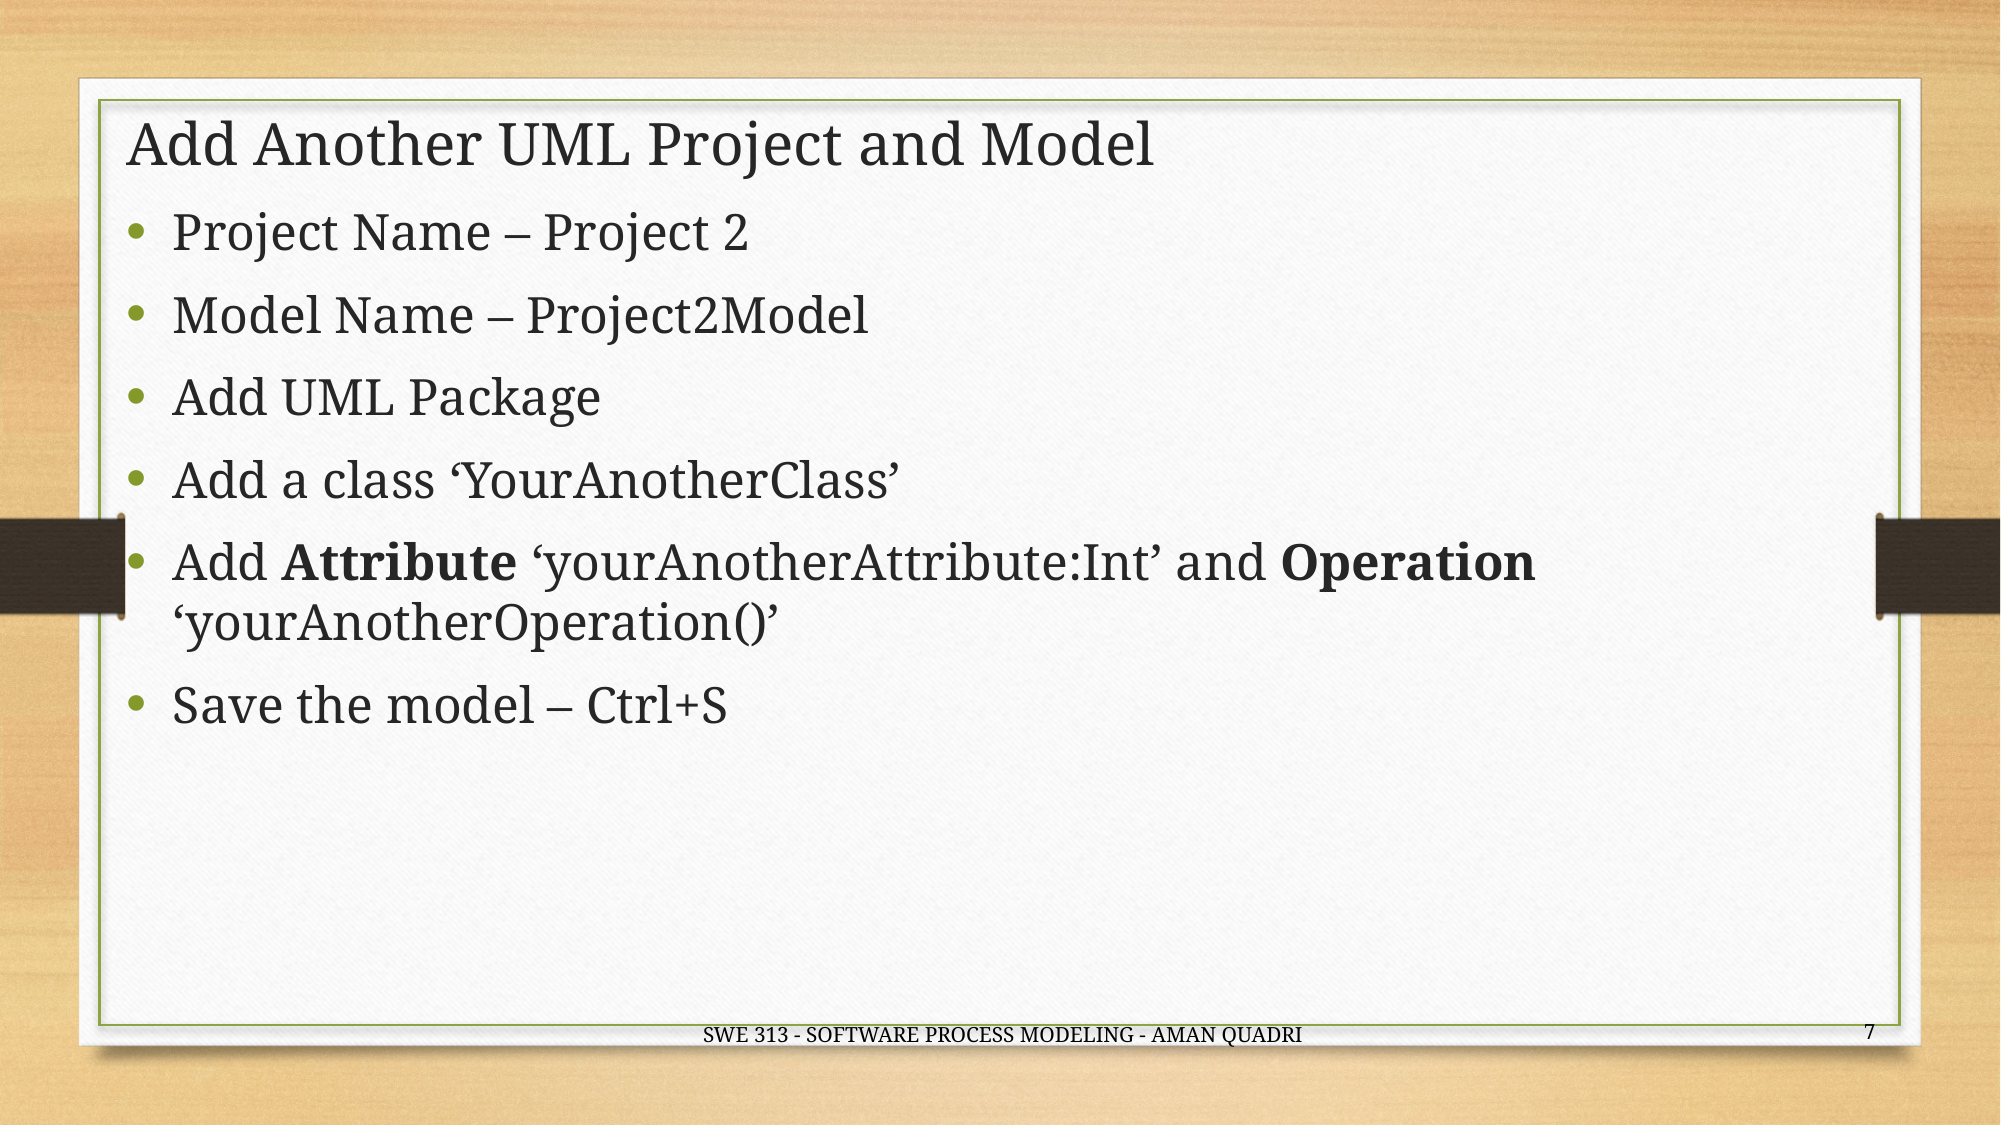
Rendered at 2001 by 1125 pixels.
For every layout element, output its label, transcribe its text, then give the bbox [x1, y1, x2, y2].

slide_number 7 [1801, 1010, 1891, 1056]
footer SWE 313 - SOFTWARE PROCESS MODELING - AMAN QUADRI [403, 1020, 1602, 1049]
title Add Another UML Project and Model [110, 99, 1895, 185]
list Project Name – Project 2 Model Name – Project2Model Add UML Package Add a class ‘YourAnotherClass’ Add Attribute ‘yourAnotherAttribute:Int’ and Operation ‘yourAnotherOperation()’ Save the model – Ctrl+S [110, 193, 1895, 1012]
picture [0, 0, 2001, 1125]
